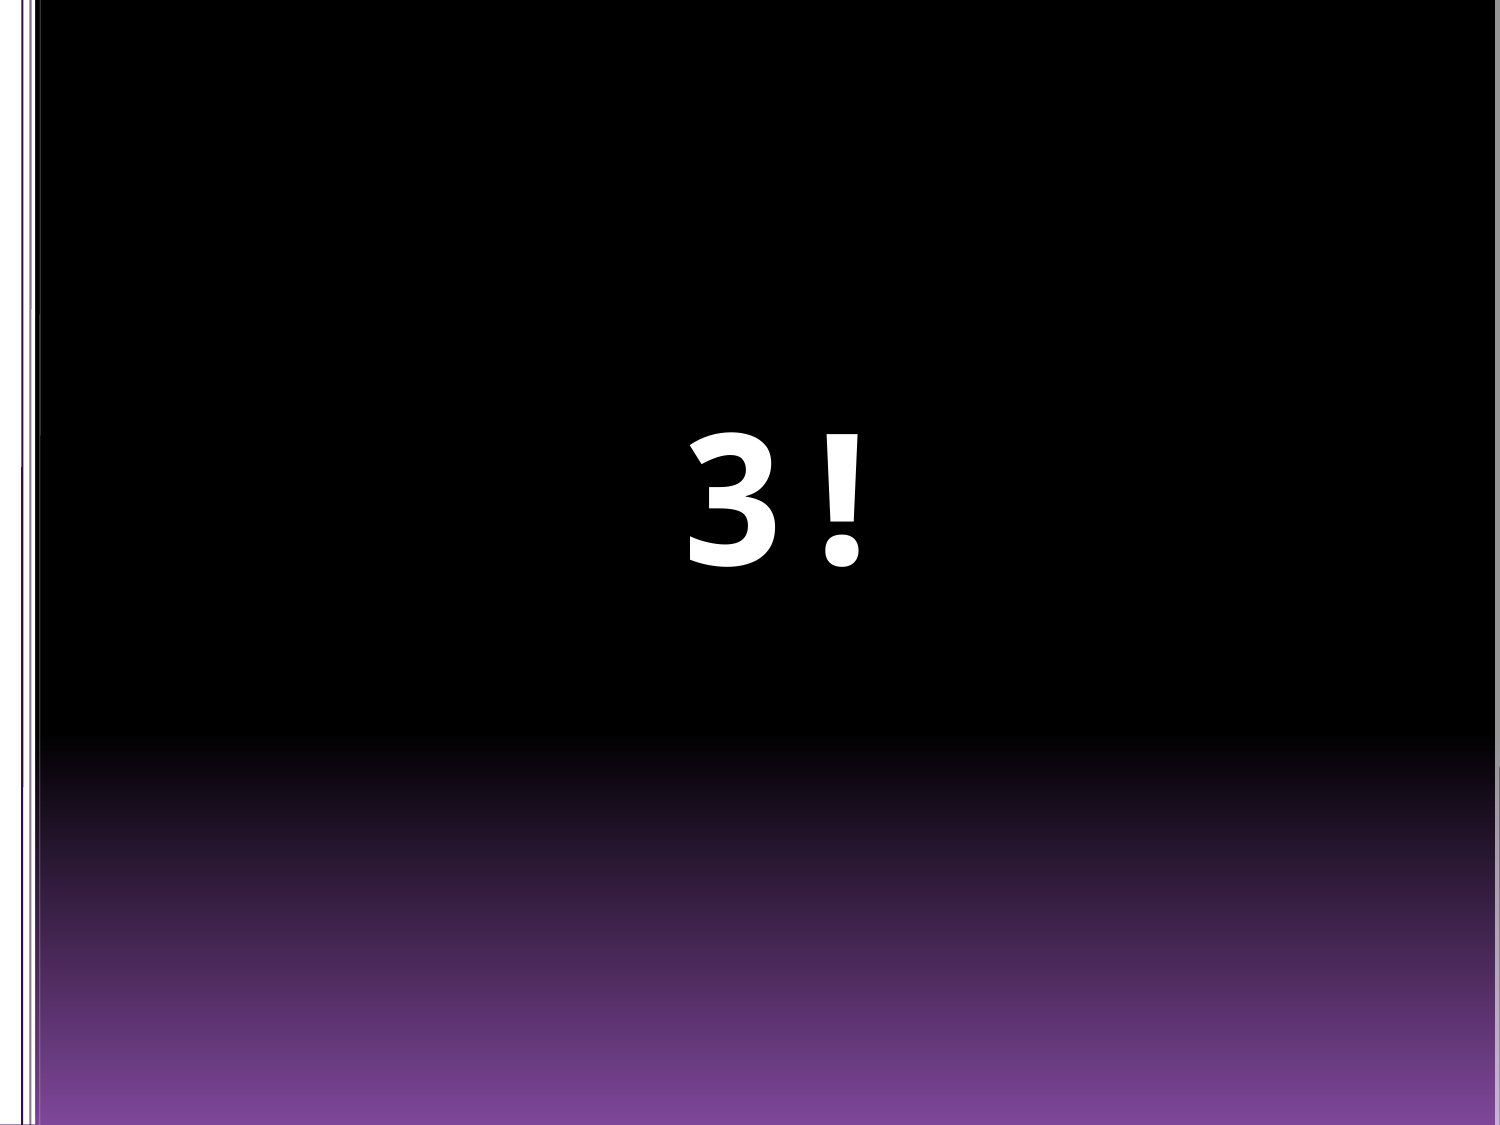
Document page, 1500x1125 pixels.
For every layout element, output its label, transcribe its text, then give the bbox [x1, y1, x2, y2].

title 3! [150, 375, 1425, 525]
